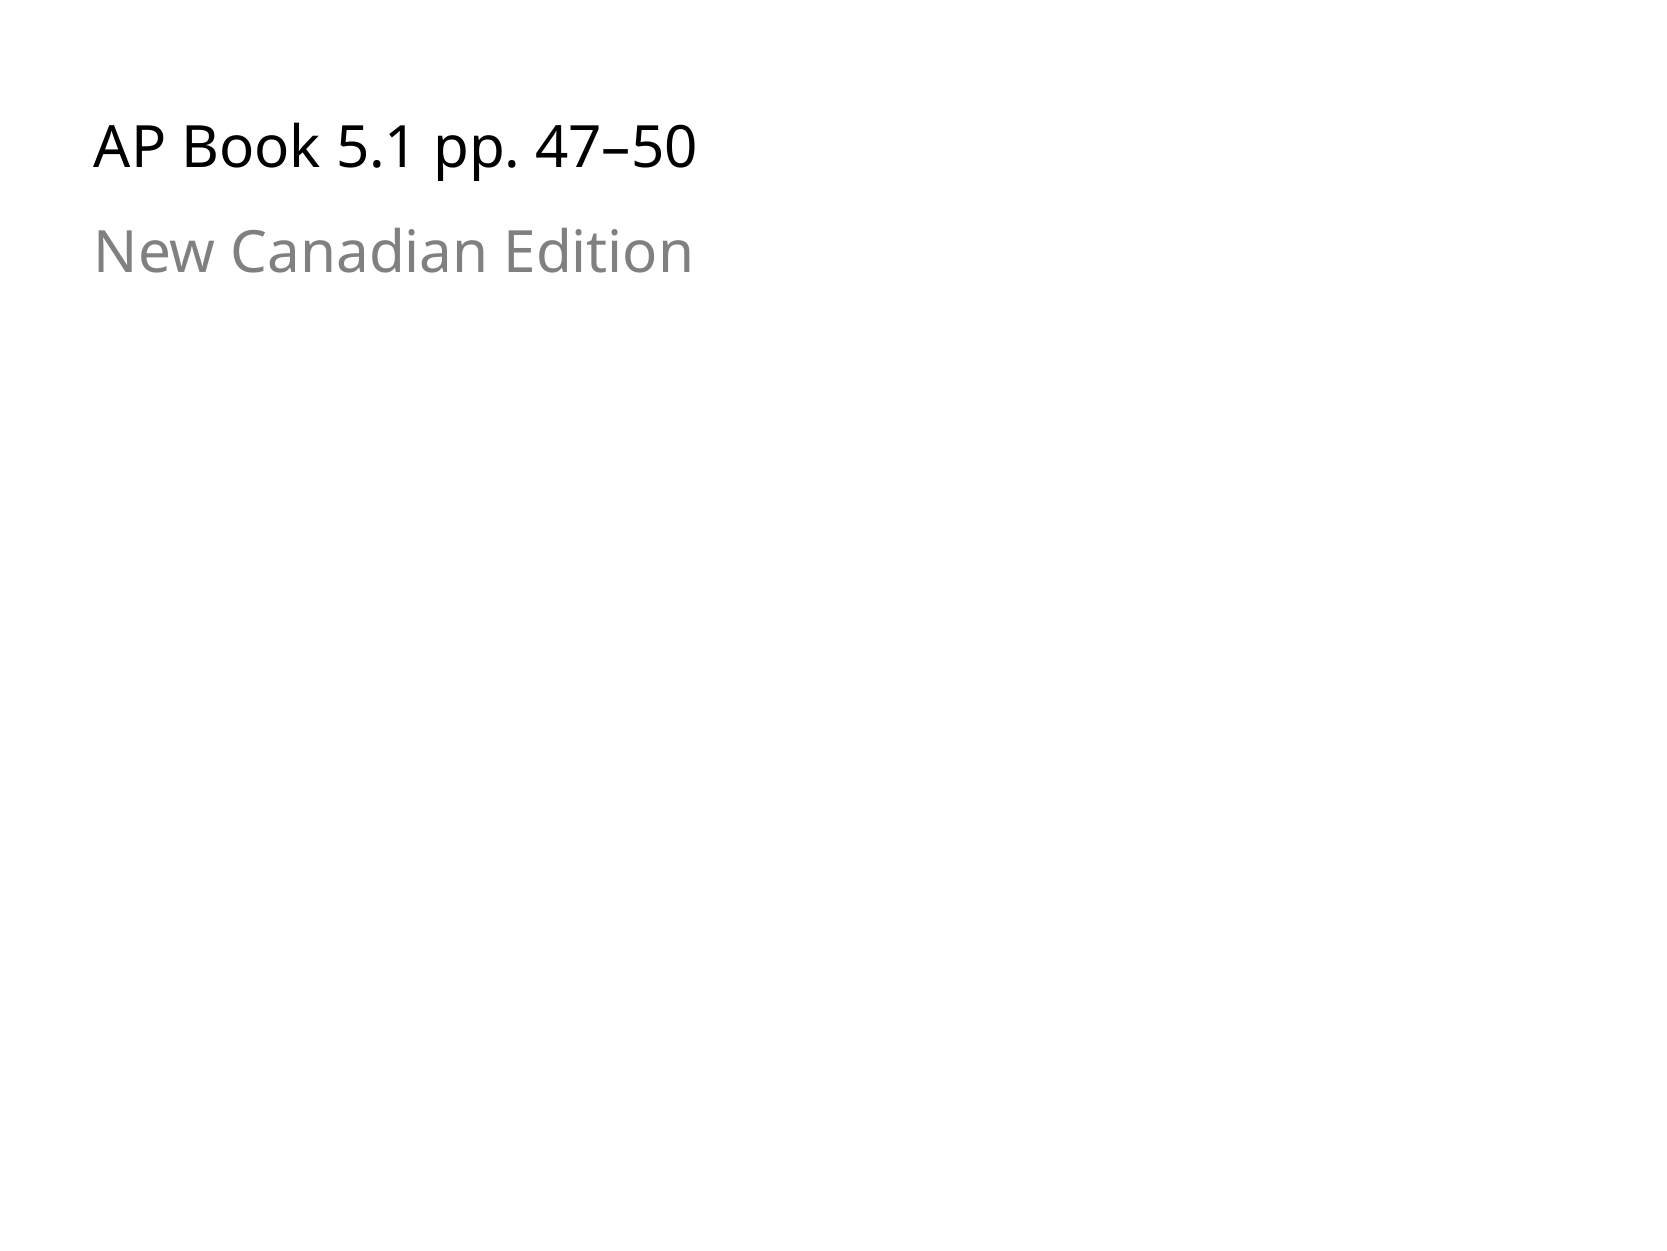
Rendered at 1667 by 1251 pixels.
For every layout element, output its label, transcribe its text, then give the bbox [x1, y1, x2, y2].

text_box AP Book 5.1 pp. 47–50 New Canadian Edition [79, 66, 1163, 292]
